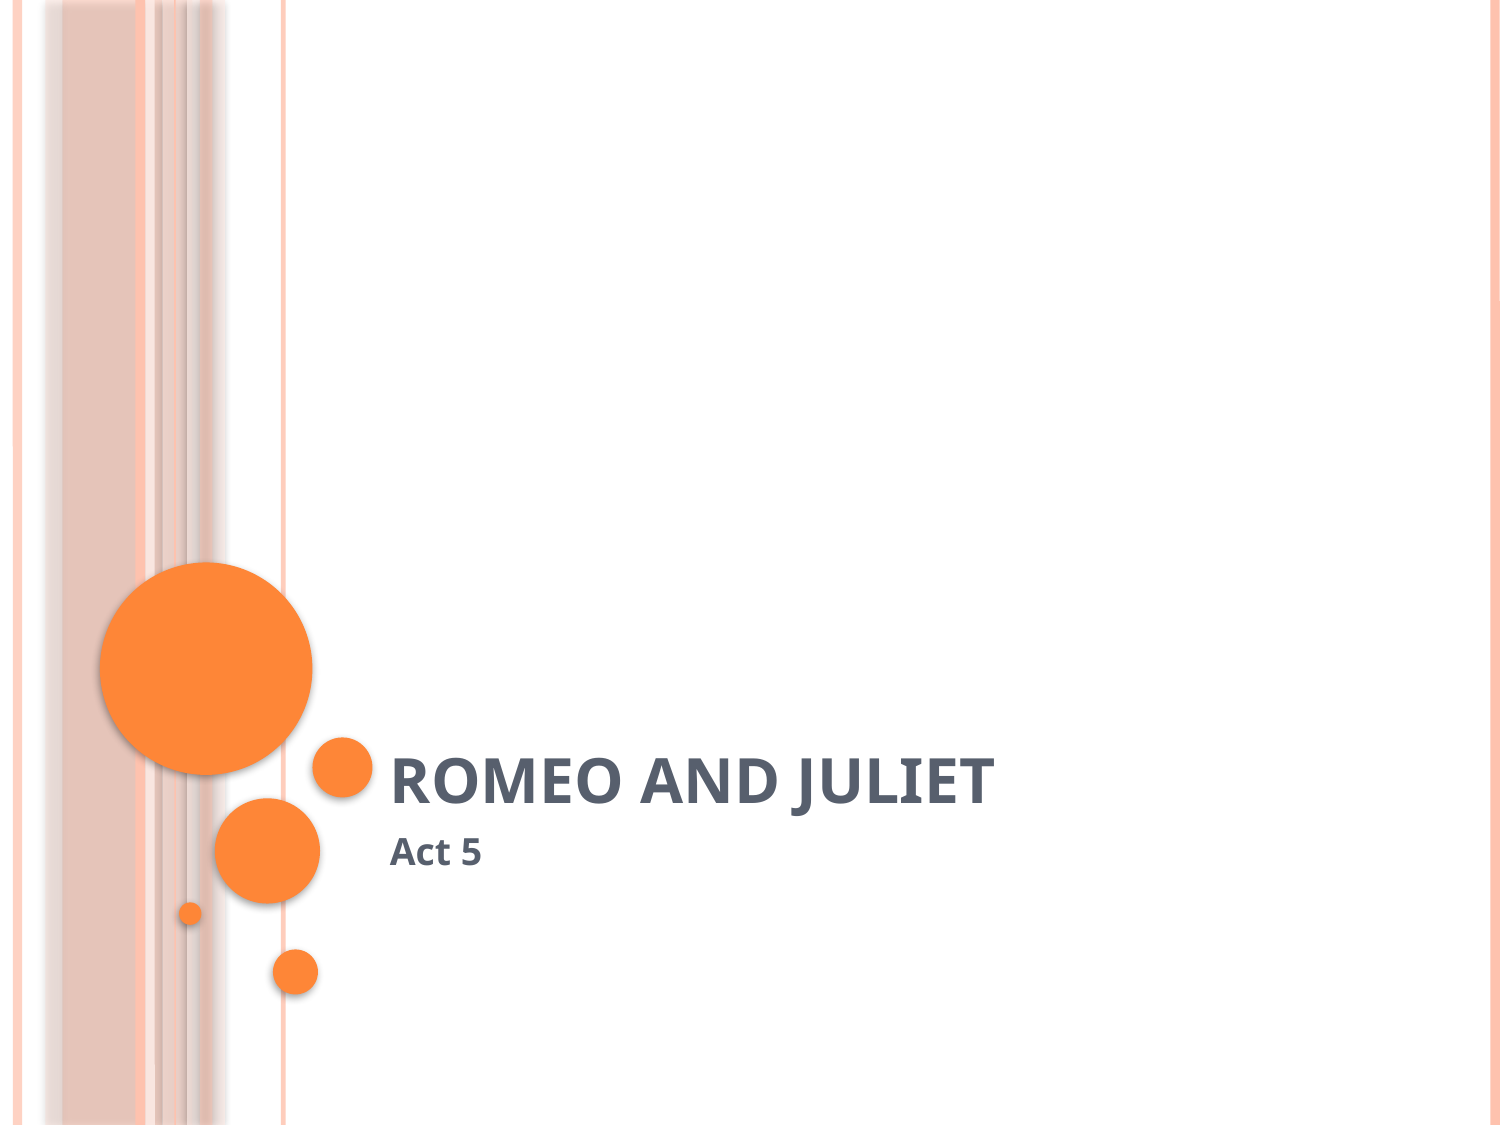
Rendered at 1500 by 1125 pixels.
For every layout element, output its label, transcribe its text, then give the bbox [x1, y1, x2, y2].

subtitle Act 5 [375, 820, 1388, 1046]
title Romeo and Juliet [375, 512, 1388, 820]
